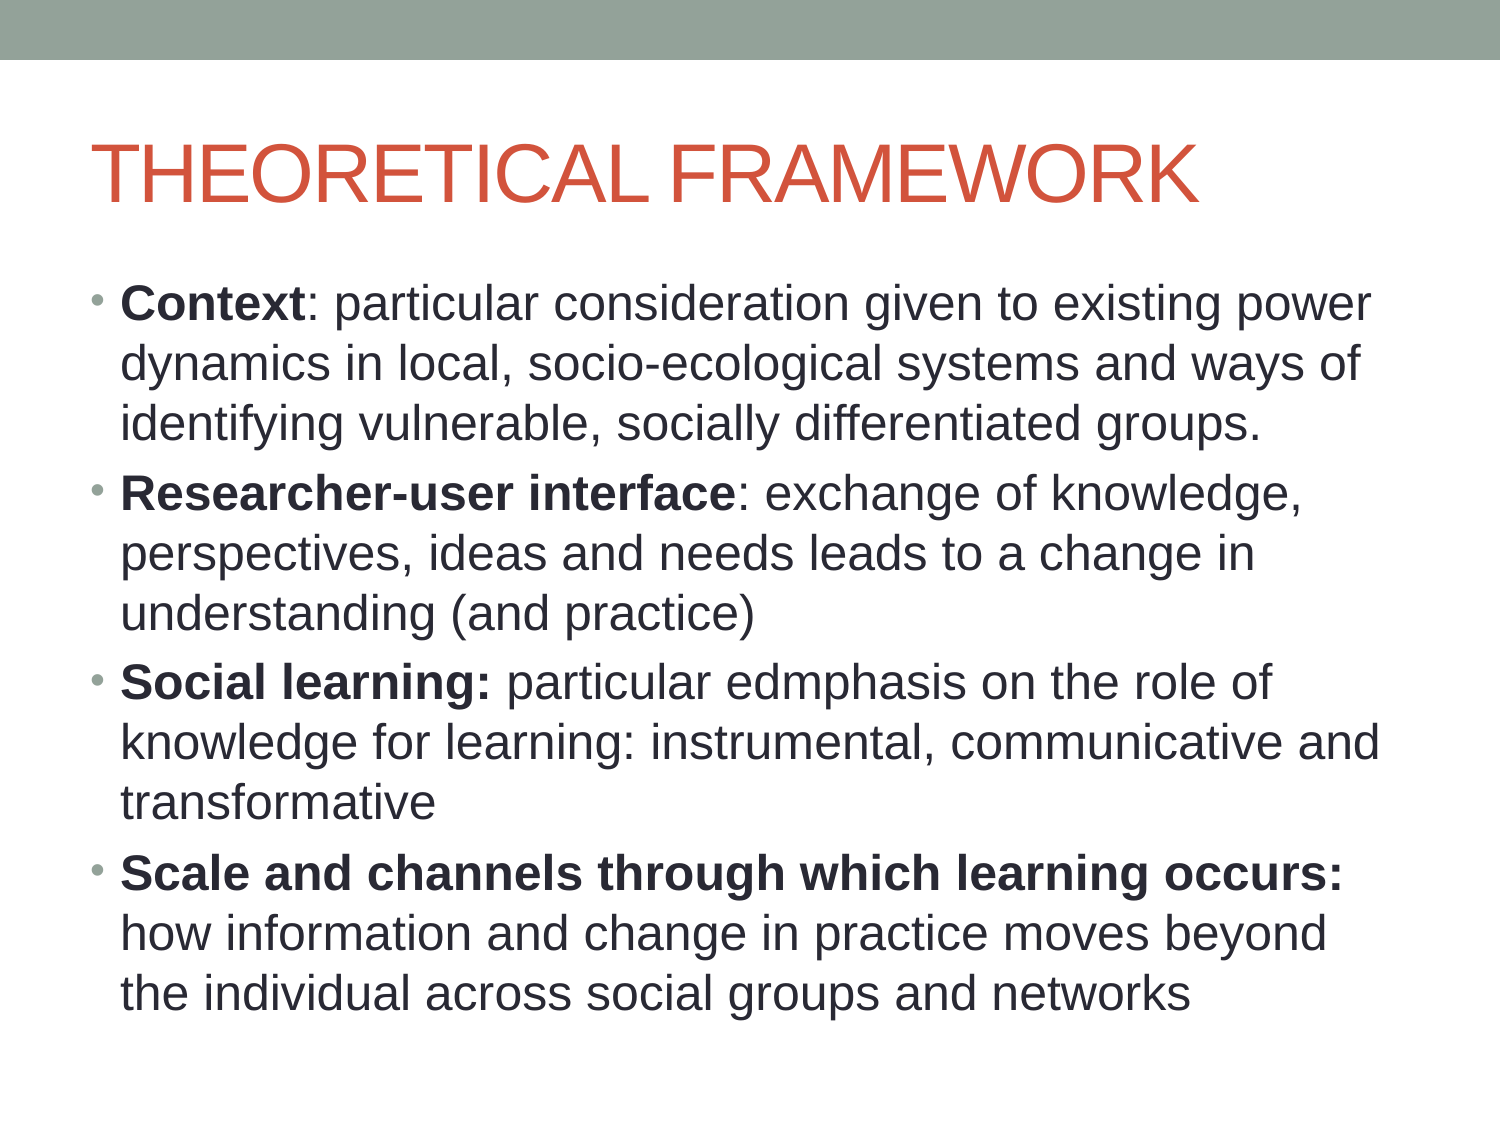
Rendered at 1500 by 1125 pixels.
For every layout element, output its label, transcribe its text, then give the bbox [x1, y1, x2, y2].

list Context: particular consideration given to existing power dynamics in local, socio-ecological systems and ways of identifying vulnerable, socially differentiated groups. Researcher-user interface: exchange of knowledge, perspectives, ideas and needs leads to a change in understanding (and practice) Social learning: particular edmphasis on the role of knowledge for learning: instrumental, communicative and transformative Scale and channels through which learning occurs: how information and change in practice moves beyond the individual across social groups and networks [75, 262, 1425, 1063]
title THEORETICAL FRAMEWORK [75, 87, 1425, 250]
